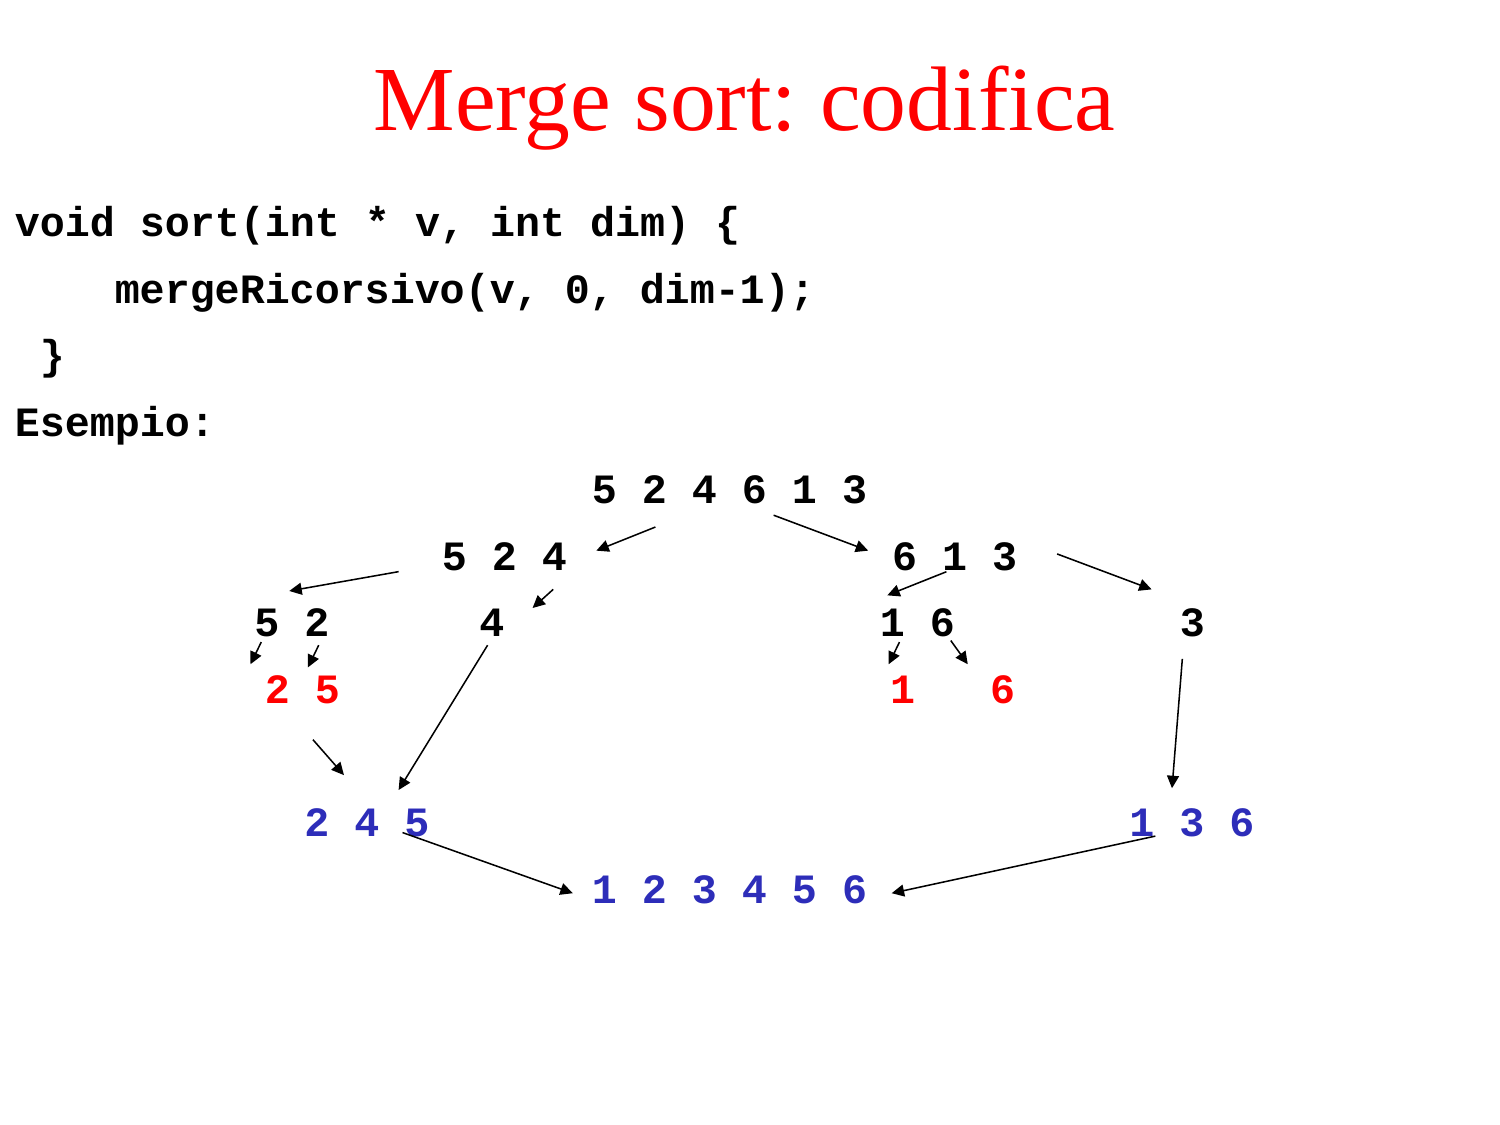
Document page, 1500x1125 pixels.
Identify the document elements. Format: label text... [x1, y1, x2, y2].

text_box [596, 526, 656, 551]
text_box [398, 645, 488, 791]
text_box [891, 836, 1156, 894]
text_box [1057, 553, 1152, 590]
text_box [950, 640, 968, 665]
title Merge sort: codifica [107, 0, 1383, 187]
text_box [532, 589, 554, 608]
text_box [307, 645, 319, 668]
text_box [312, 739, 344, 776]
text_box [1172, 658, 1183, 789]
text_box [773, 515, 869, 551]
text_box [887, 571, 947, 596]
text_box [888, 641, 900, 665]
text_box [250, 641, 262, 665]
list void sort(int * v, int dim) { mergeRicorsivo(v, 0, dim-1); } Esempio: 5 2 4 6 1 3 5 2 4 6 1 3 5 2 4 1 6 3 2 5 1 6 2 4 5 1 3 6 1 2 3 4 5 6 [0, 187, 1459, 1050]
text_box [402, 832, 573, 894]
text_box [289, 571, 399, 591]
